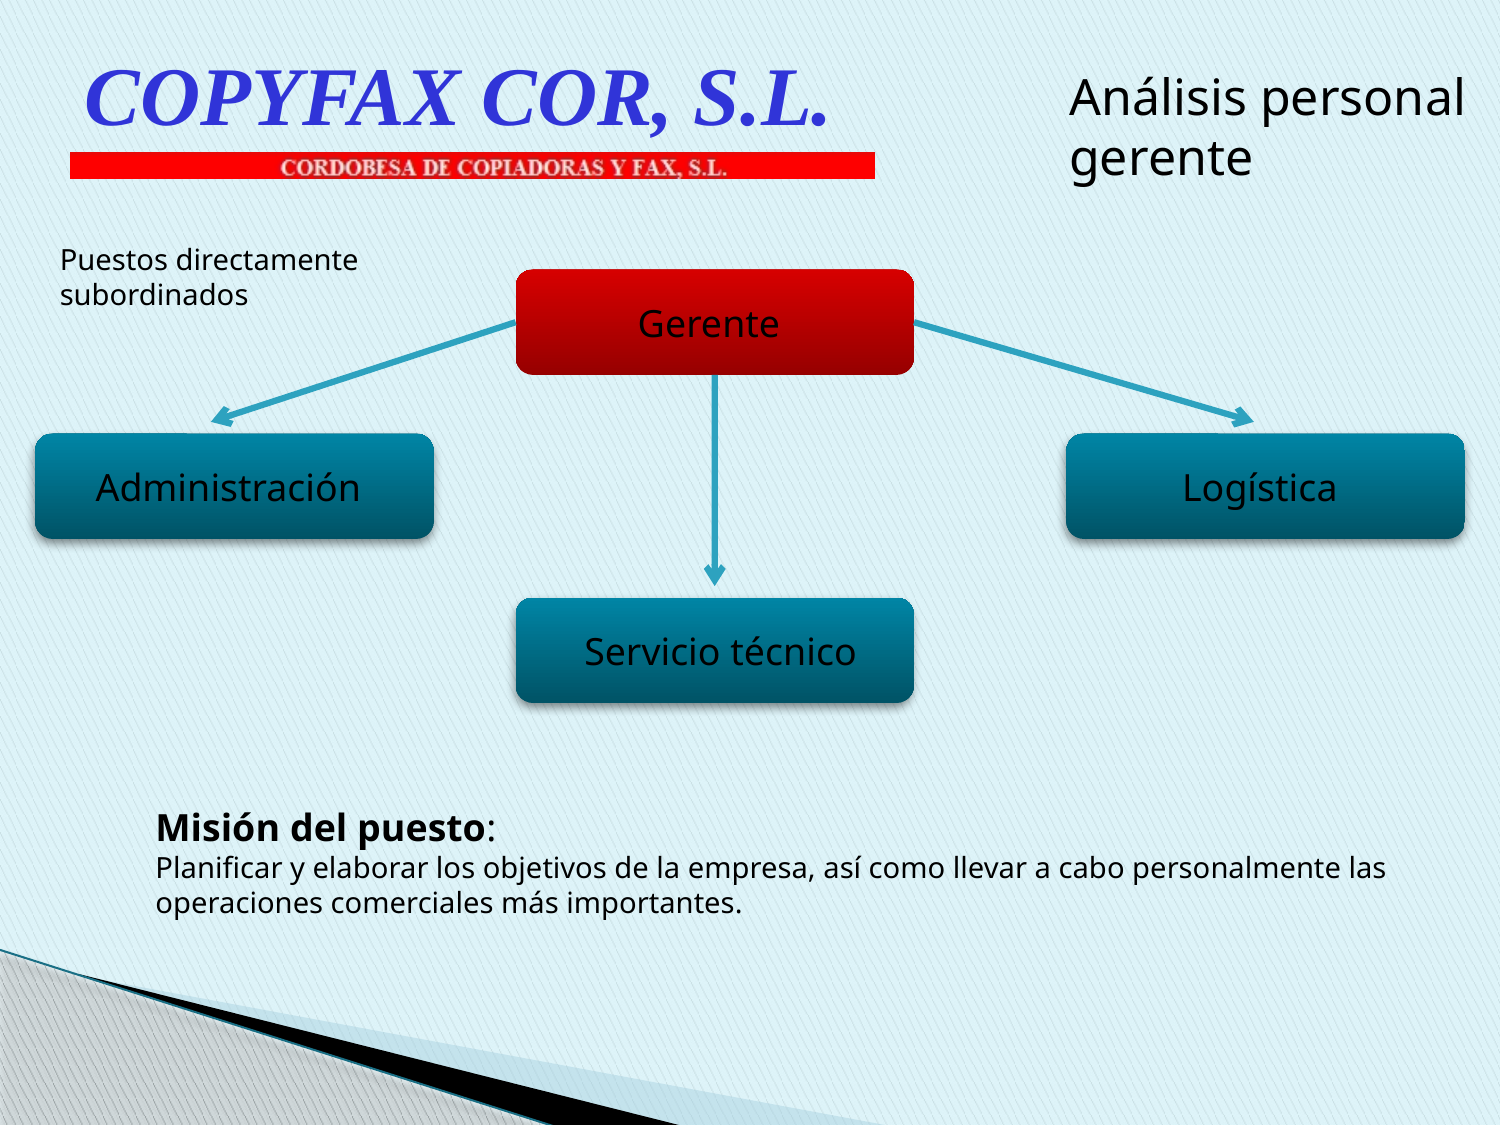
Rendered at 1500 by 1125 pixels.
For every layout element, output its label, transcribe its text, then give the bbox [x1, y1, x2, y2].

text_box Logística [1078, 456, 1442, 517]
text_box COPYFAX COR, S.L. [70, 35, 868, 150]
text_box Puestos directamente subordinados [0, 234, 457, 354]
text_box [511, 264, 919, 380]
text_box Servicio técnico [538, 621, 903, 681]
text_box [913, 321, 1255, 423]
picture [70, 152, 876, 180]
text_box [1066, 433, 1465, 539]
text_box Gerente [527, 292, 891, 353]
text_box Administración [46, 456, 411, 517]
text_box Misión del puesto: Planificar y elaborar los objetivos de la empresa, así como llevar a cabo personalmente las operaciones comerciales más importantes. [140, 796, 1418, 972]
text_box Análisis personal gerente [1054, 58, 1500, 194]
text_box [210, 321, 516, 423]
text_box [515, 597, 915, 704]
text_box [35, 433, 434, 539]
